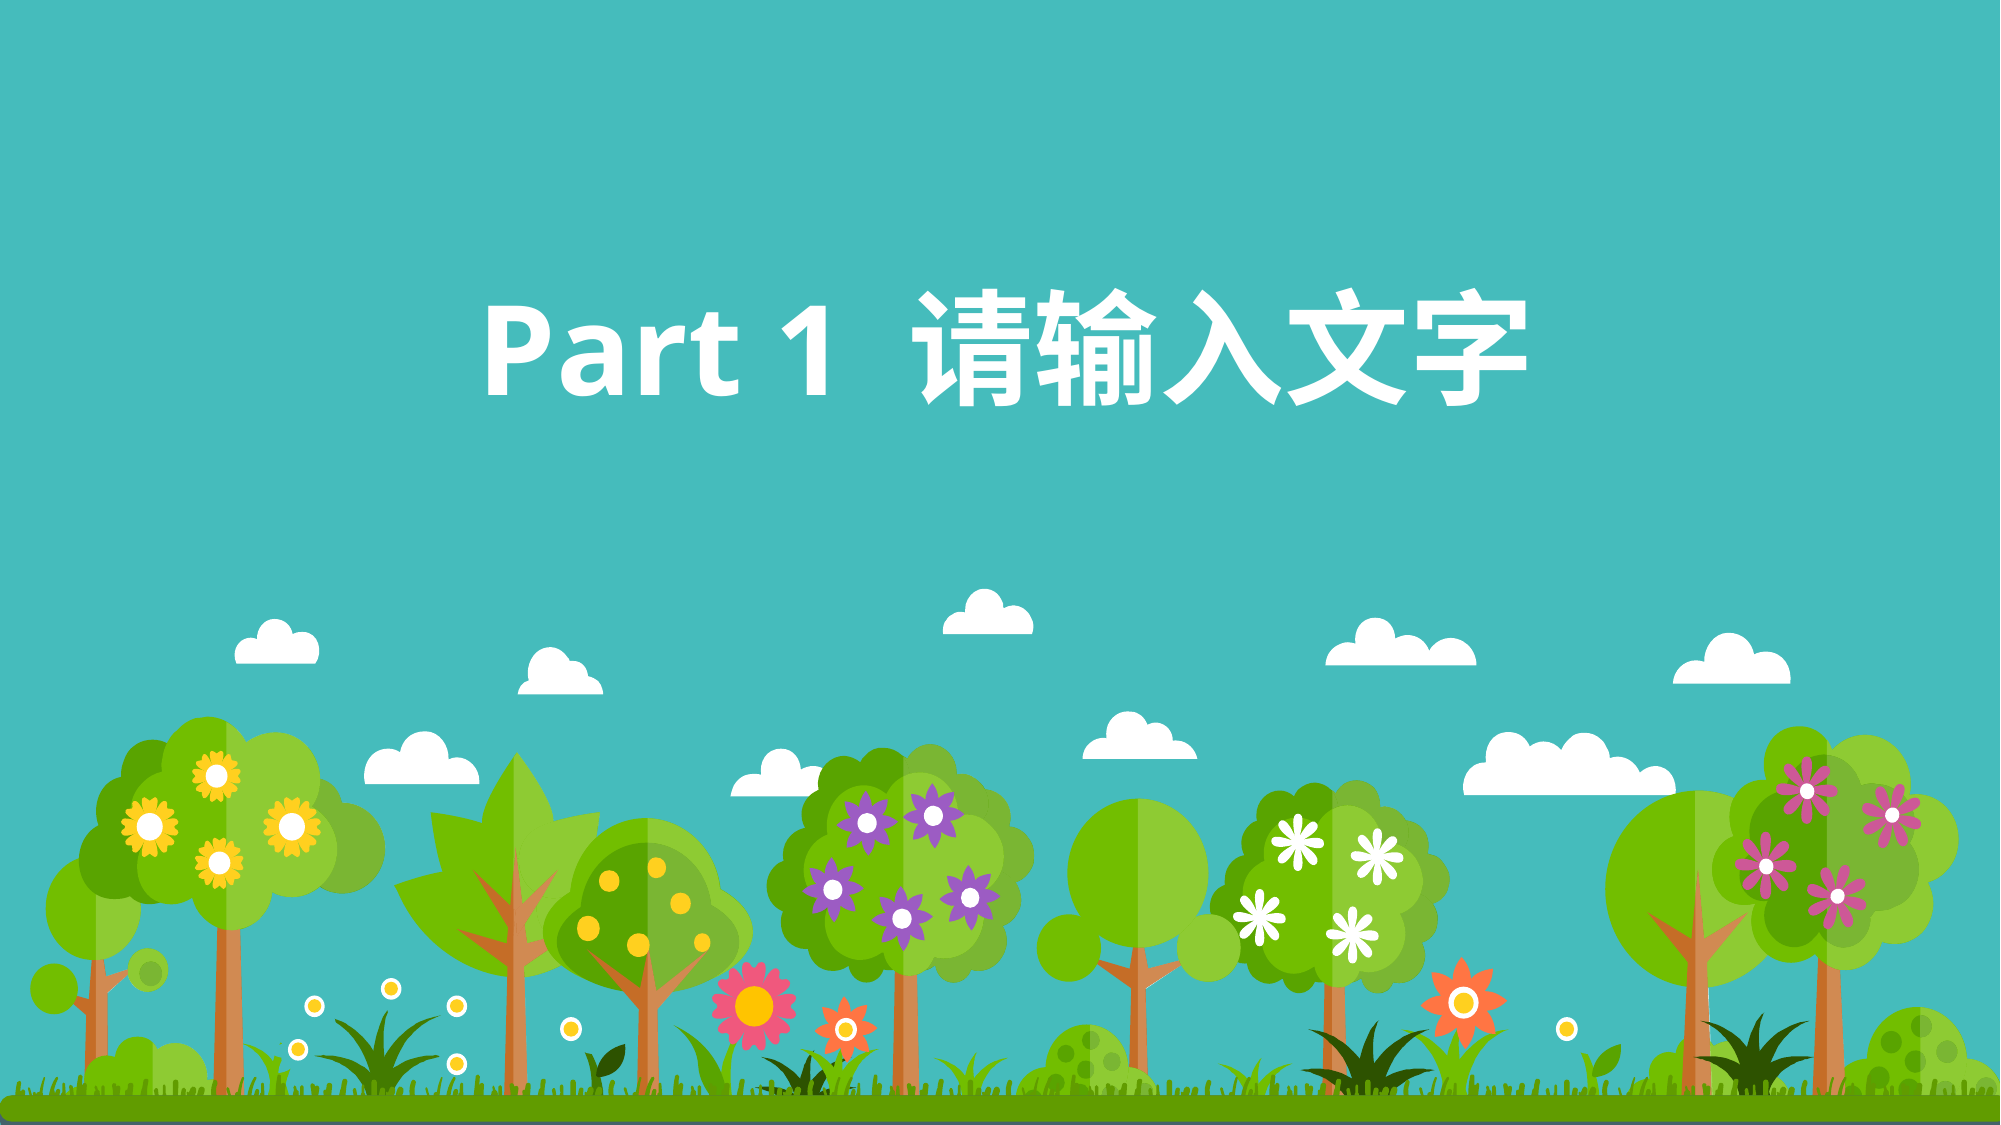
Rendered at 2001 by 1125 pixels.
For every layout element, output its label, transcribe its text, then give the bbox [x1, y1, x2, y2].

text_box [0, 494, 2000, 1125]
title Part 1 请输入文字 [456, 254, 1555, 430]
